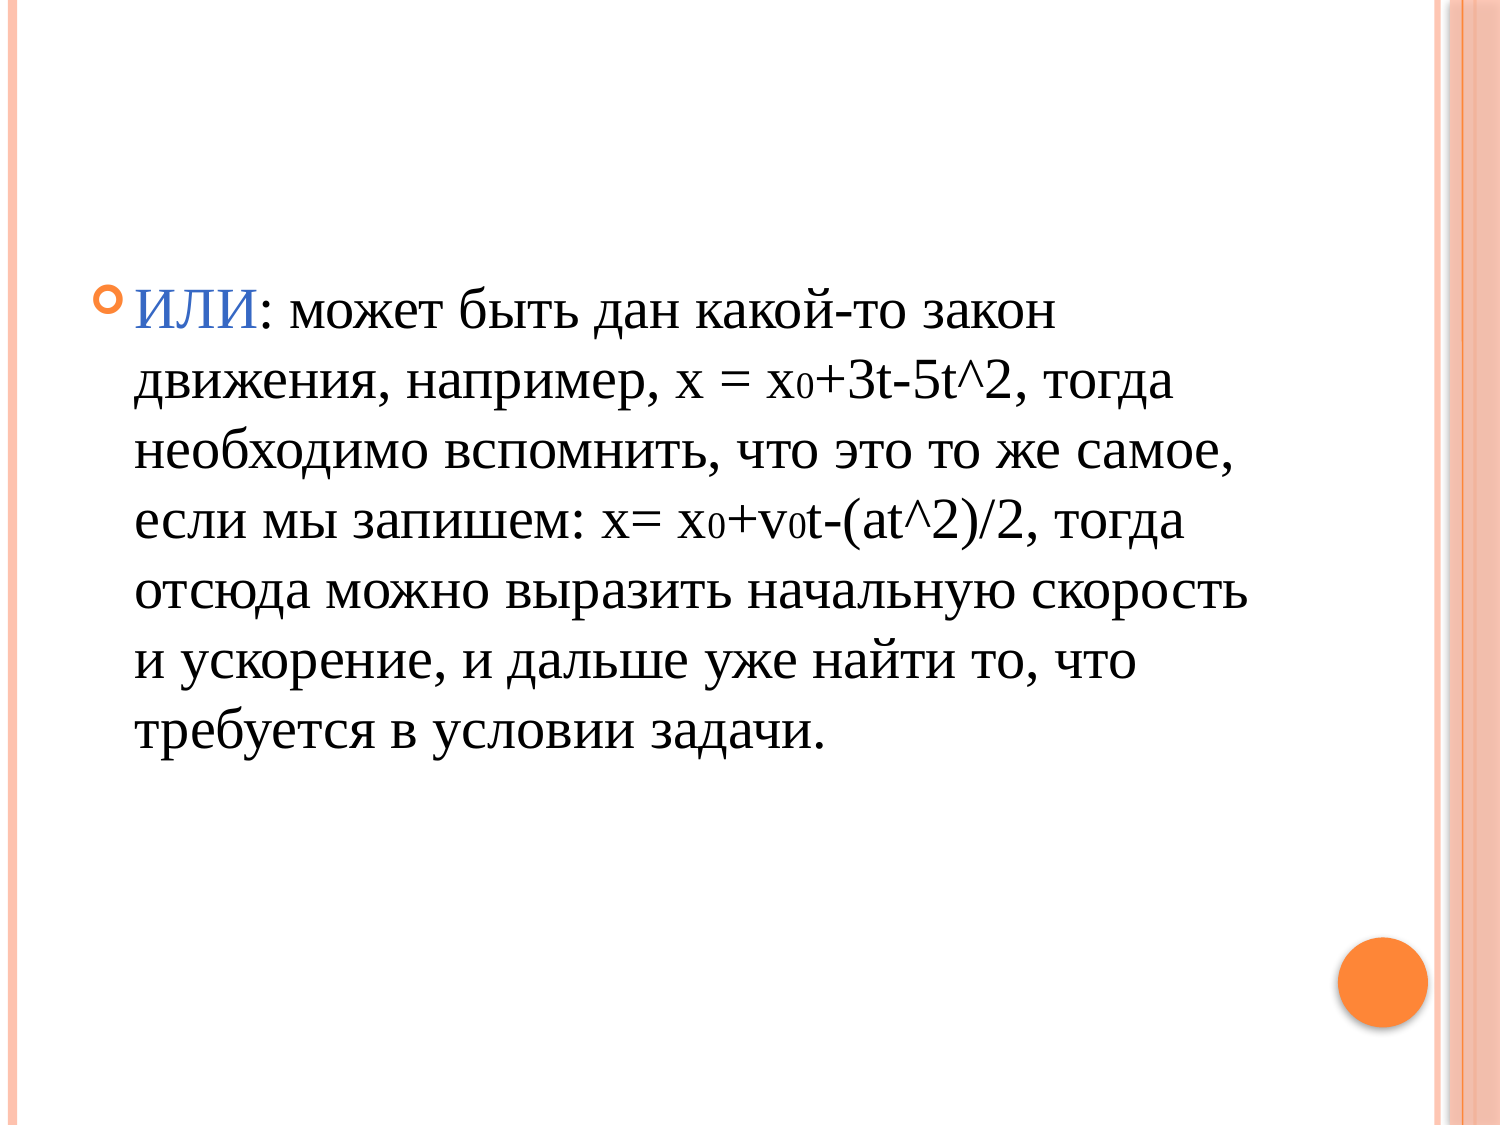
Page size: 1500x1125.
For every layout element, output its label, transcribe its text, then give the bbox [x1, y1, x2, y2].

list ИЛИ: может быть дан какой-то закон движения, например, x = x0+3t-5t^2, тогда необходимо вспомнить, что это то же самое, если мы запишем: х= x0+v0t-(at^2)/2, тогда отсюда можно выразить начальную скорость и ускорение, и дальше уже найти то, что требуется в условии задачи. [75, 262, 1300, 1062]
